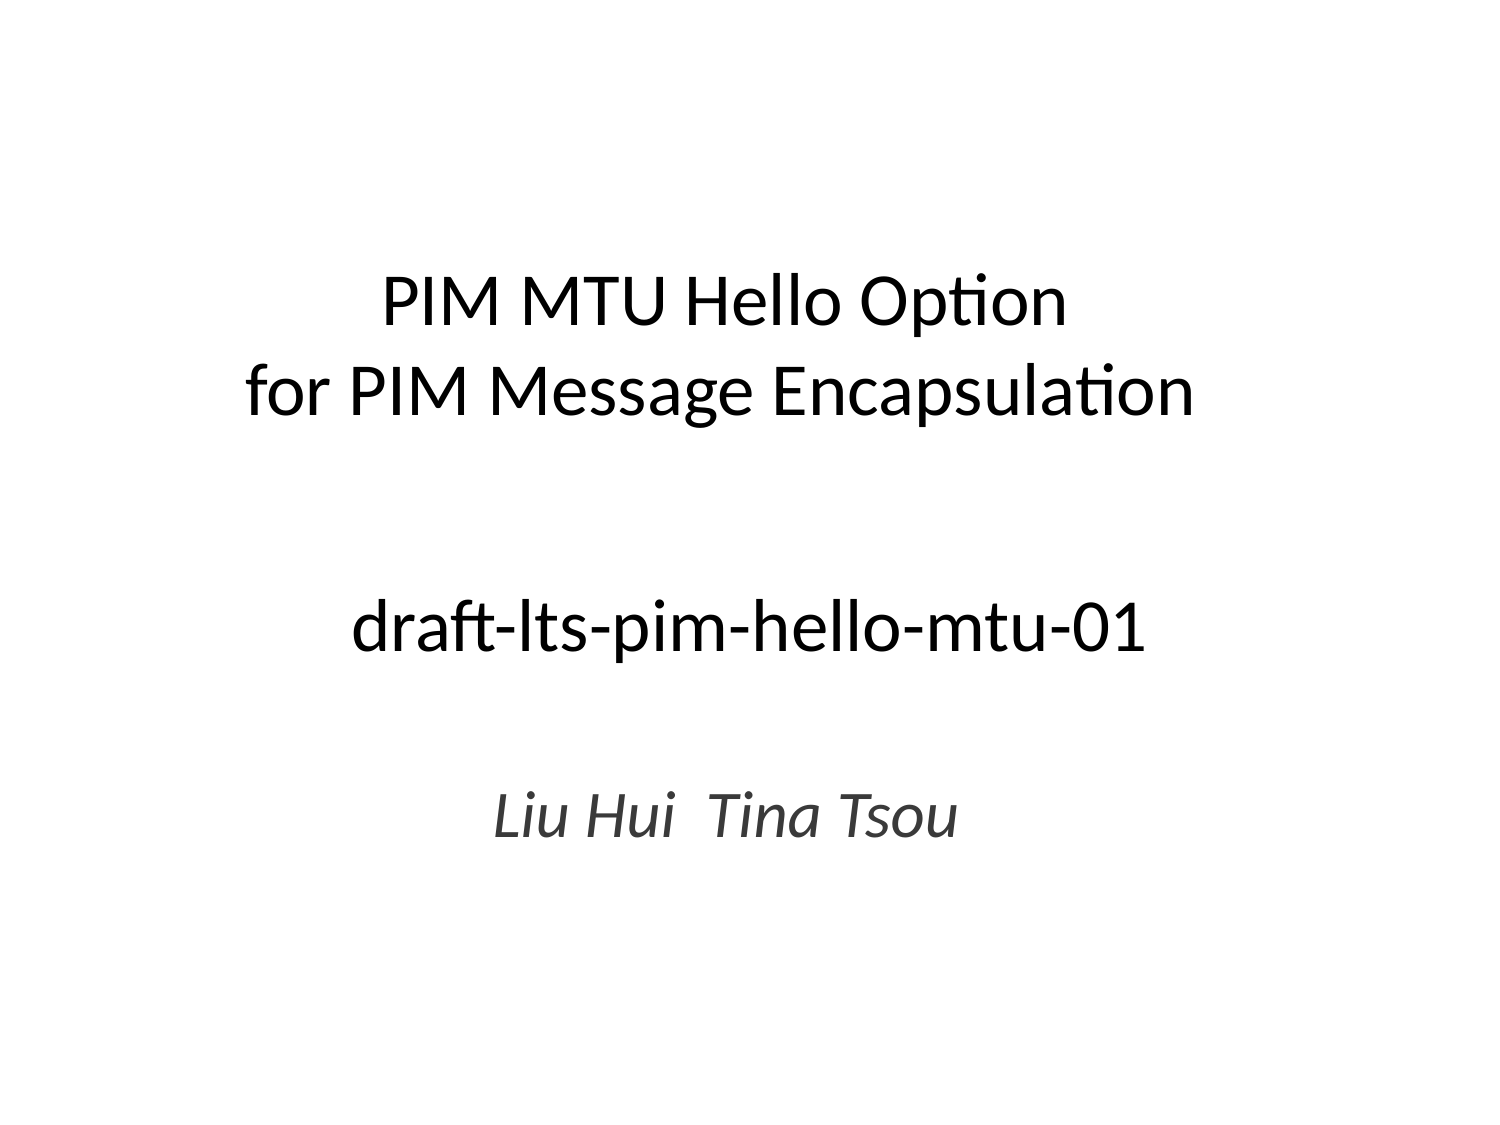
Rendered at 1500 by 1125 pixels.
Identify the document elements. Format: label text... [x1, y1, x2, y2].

title draft-lts-pim-hello-mtu-01 [112, 515, 1388, 729]
text_box PIM MTU Hello Option for PIM Message Encapsulation [230, 243, 1258, 439]
text_box Liu Hui Tina Tsou [88, 704, 1364, 918]
